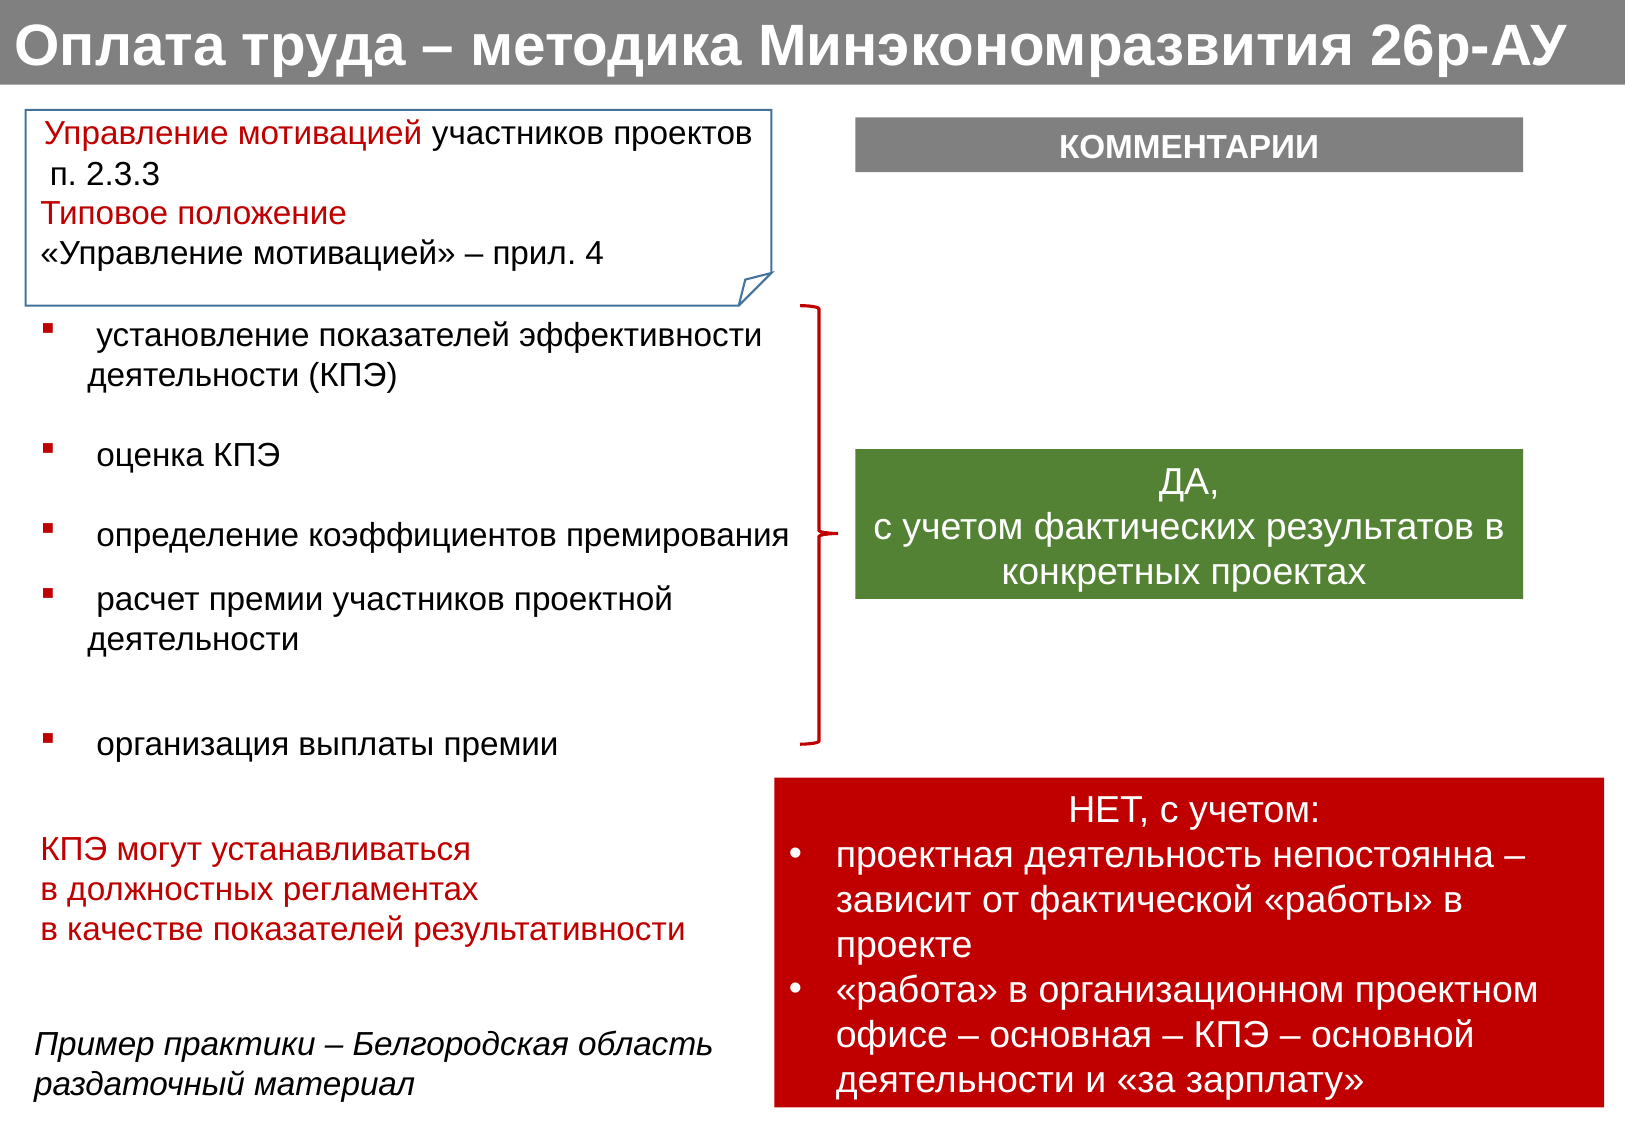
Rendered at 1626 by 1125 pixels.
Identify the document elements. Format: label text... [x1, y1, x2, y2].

text_box установление показателей эффективности деятельности (КПЭ) оценка КПЭ определение коэффициентов премирования расчет премии участников проектной деятельности организация выплаты премии КПЭ могут устанавливаться в должностных регламентах в качестве показателей результативности [25, 305, 849, 955]
text_box Оплата труда – методика Минэкономразвития 26р-АУ [0, 0, 1625, 85]
text_box Пример практики – Белгородская область раздаточный материал [19, 1014, 730, 1110]
text_box Управление мотивацией участников проектов п. 2.3.3 Типовое положение «Управление мотивацией» – прил. 4 [24, 108, 775, 307]
text_box КОММЕНТАРИИ [855, 117, 1524, 173]
text_box [800, 305, 839, 745]
text_box НЕТ, с учетом: проектная деятельность непостоянна – зависит от фактической «работы» в проекте «работа» в организационном проектном офисе – основная – КПЭ – основной деятельности и «за зарплату» [774, 777, 1605, 1108]
text_box ДА, с учетом фактических результатов в конкретных проектах [855, 449, 1524, 599]
